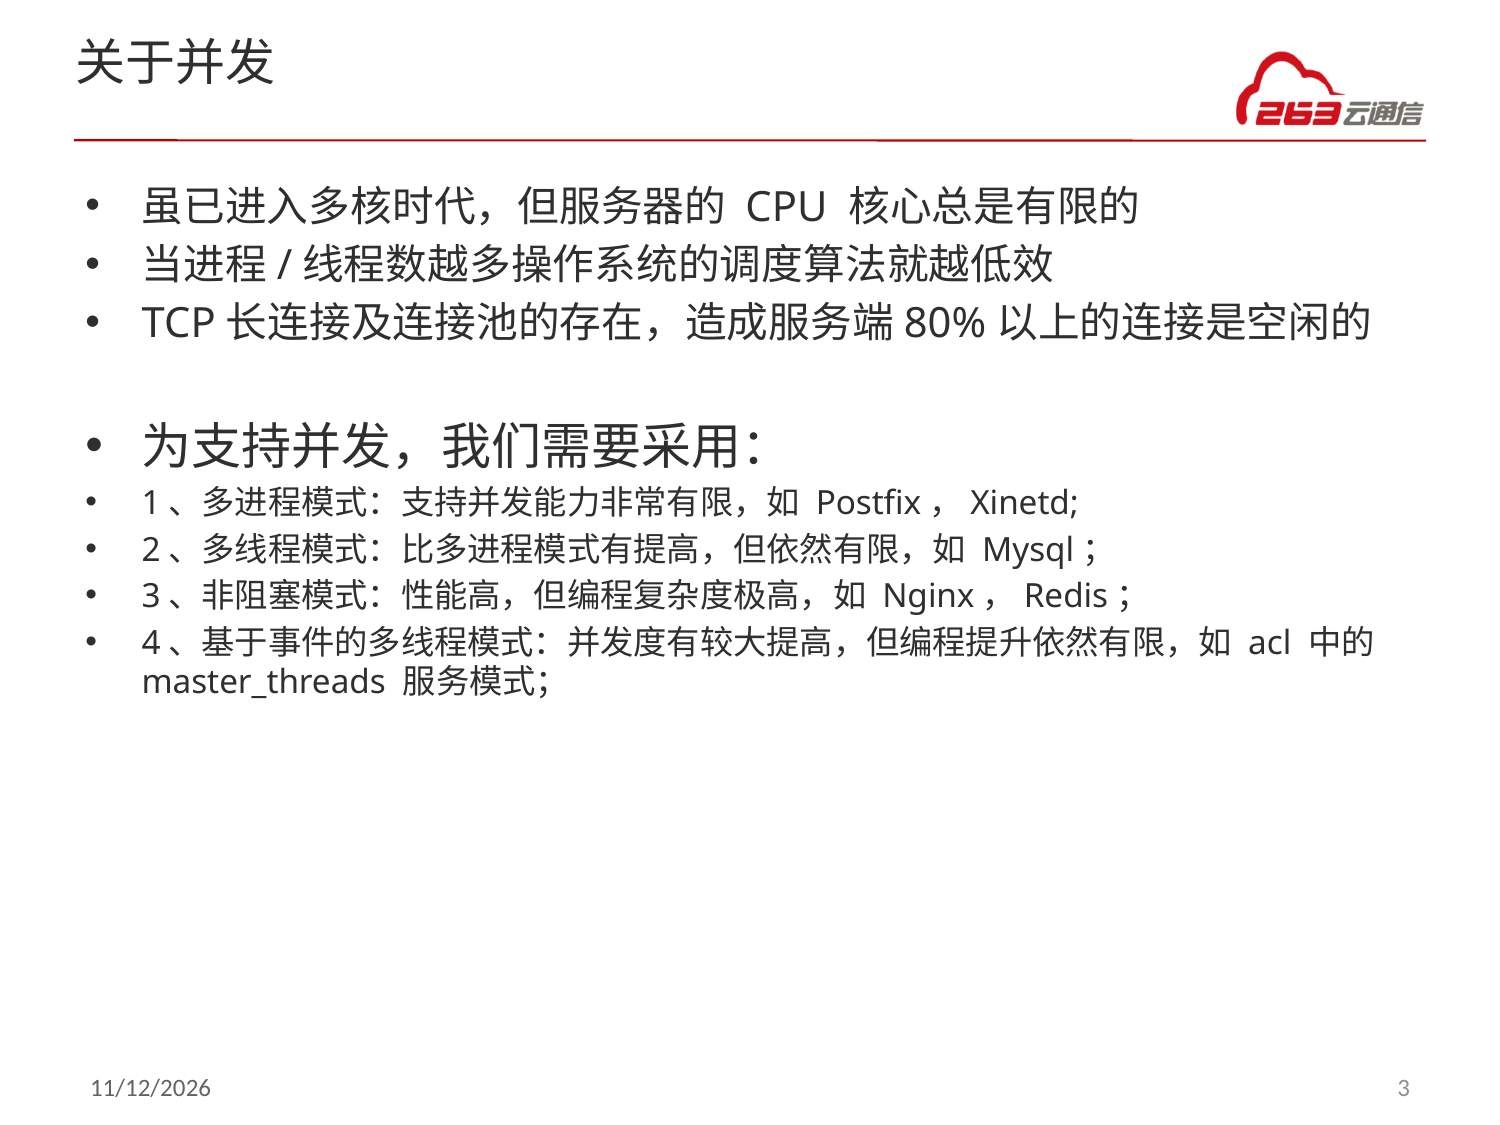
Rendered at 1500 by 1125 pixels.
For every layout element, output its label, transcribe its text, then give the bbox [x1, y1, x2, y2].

list 虽已进入多核时代，但服务器的 CPU 核心总是有限的 当进程/线程数越多操作系统的调度算法就越低效 TCP长连接及连接池的存在，造成服务端80%以上的连接是空闲的 为支持并发，我们需要采用： 1、多进程模式：支持并发能力非常有限，如 Postfix，Xinetd; 2、多线程模式：比多进程模式有提高，但依然有限，如 Mysql； 3、非阻塞模式：性能高，但编程复杂度极高，如 Nginx，Redis； 4、基于事件的多线程模式：并发度有较大提高，但编程提升依然有限，如 acl 中的 master_threads 服务模式； [70, 171, 1421, 1016]
picture [1230, 37, 1430, 141]
title 关于并发 [75, 30, 1235, 136]
